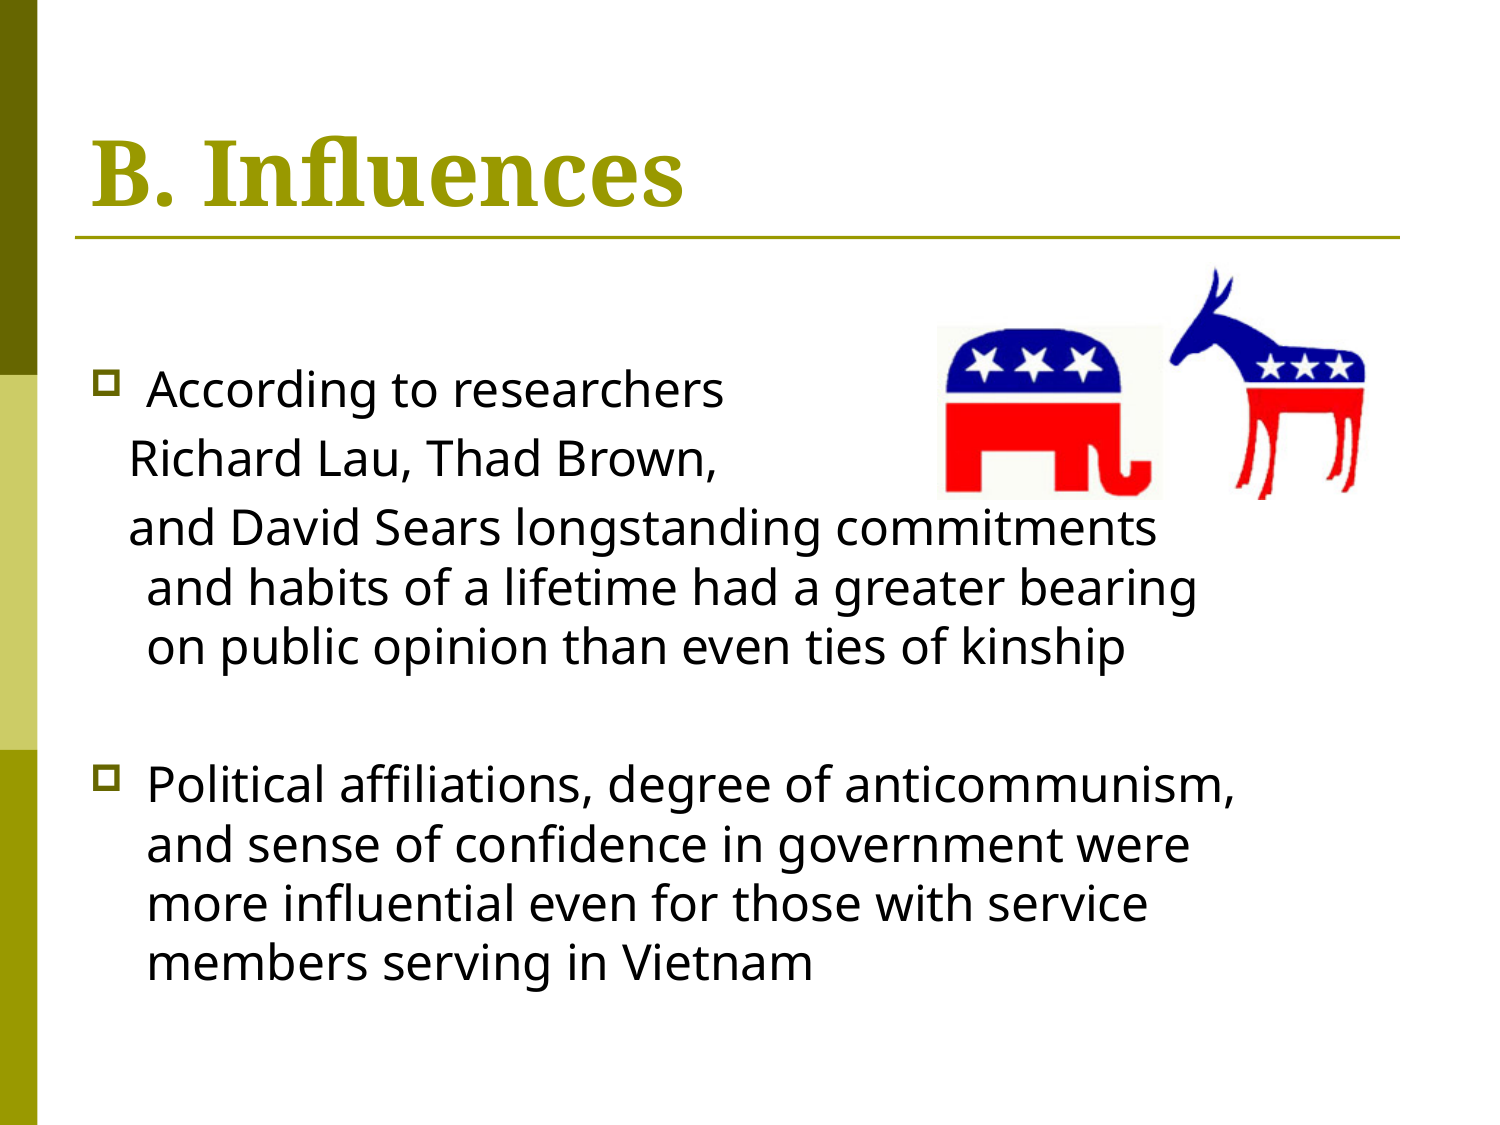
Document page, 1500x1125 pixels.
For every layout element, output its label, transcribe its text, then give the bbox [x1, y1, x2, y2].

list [937, 262, 1376, 501]
list According to researchers Richard Lau, Thad Brown, and David Sears longstanding commitments and habits of a lifetime had a greater bearing on public opinion than even ties of kinship Political affiliations, degree of anticommunism, and sense of confidence in government were more influential even for those with service members serving in Vietnam [74, 349, 1263, 1011]
title B. Influences [74, 45, 1426, 233]
